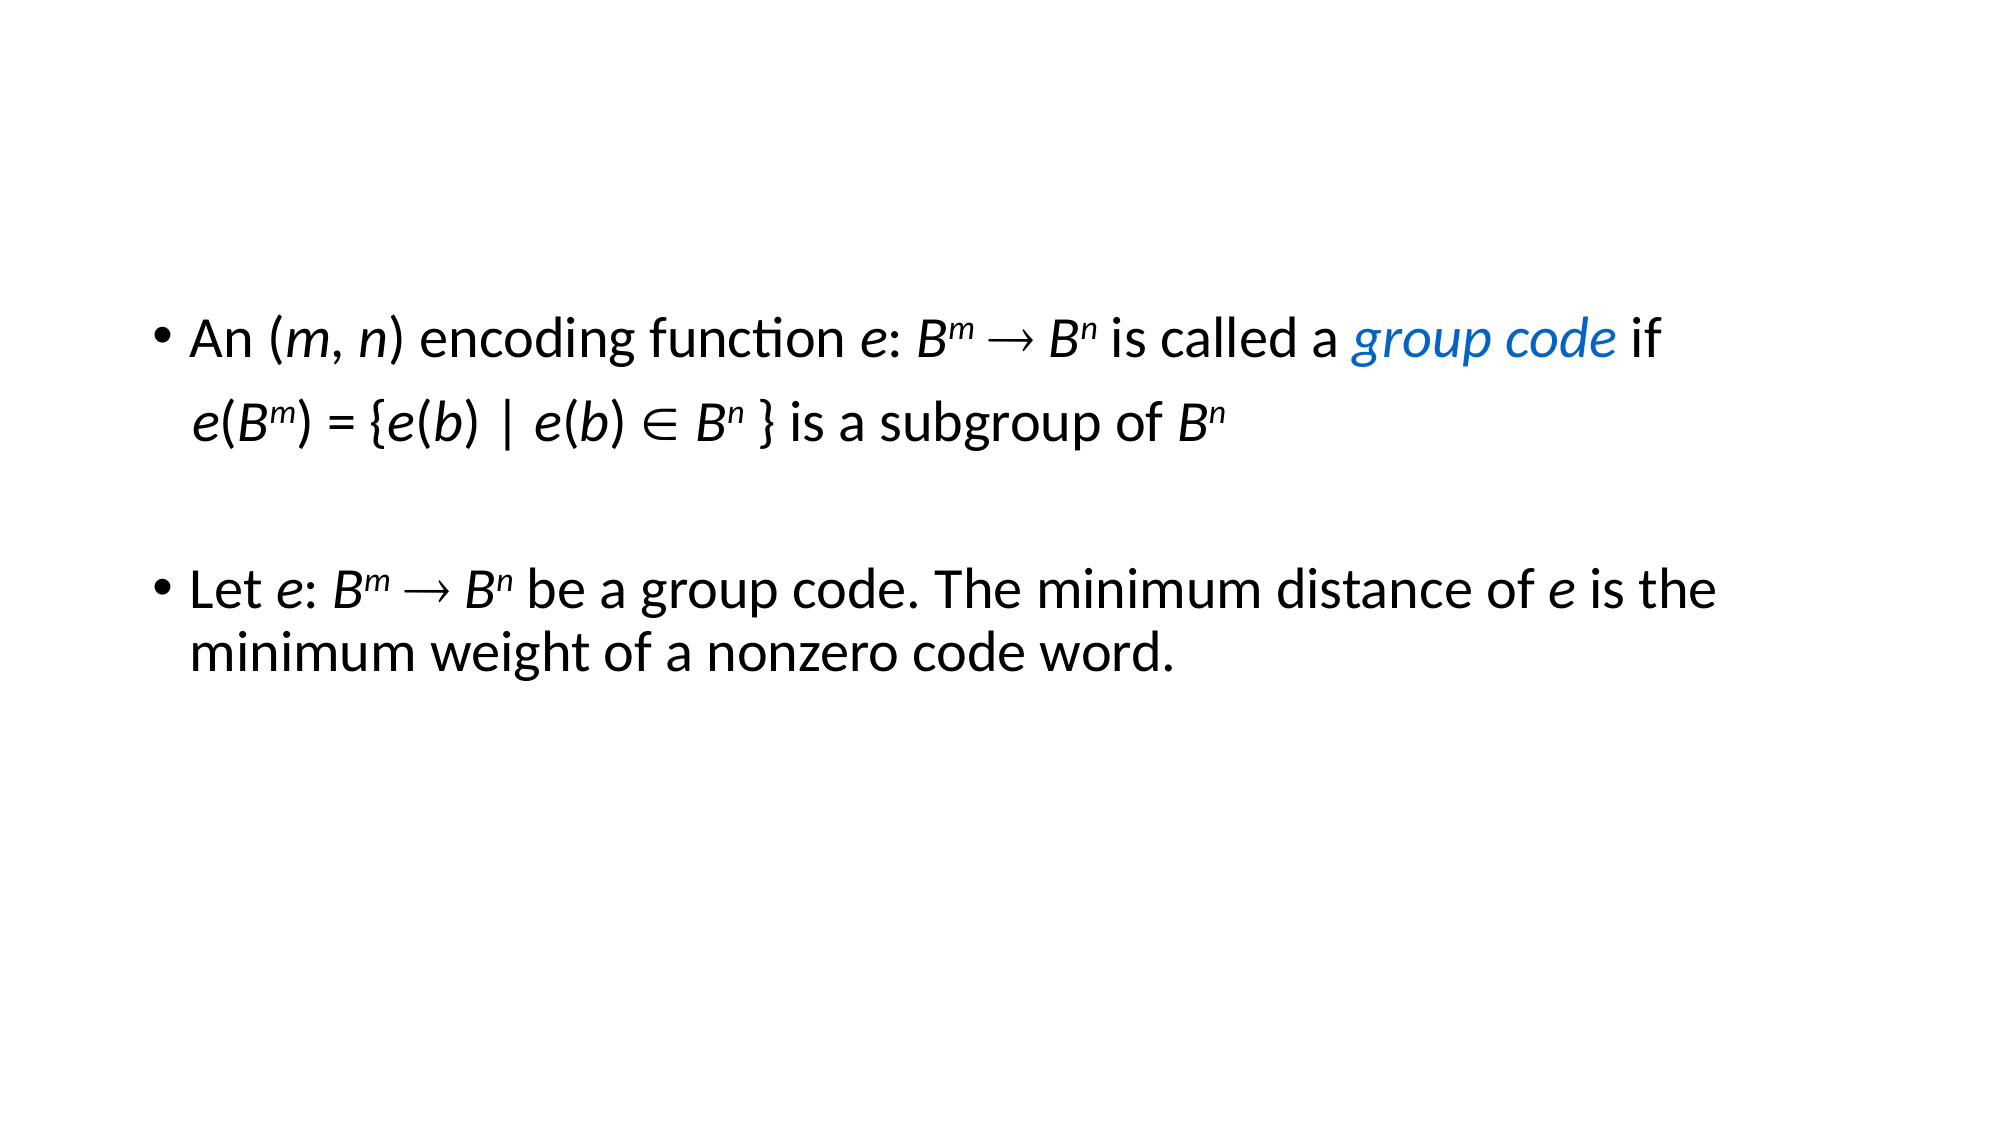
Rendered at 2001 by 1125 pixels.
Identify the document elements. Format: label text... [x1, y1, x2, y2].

list An (m, n) encoding function e: Bm  Bn is called a group code if e(Bm) = {e(b) | e(b)  Bn } is a subgroup of Bn Let e: Bm  Bn be a group code. The minimum distance of e is the minimum weight of a nonzero code word. [137, 299, 1863, 1014]
